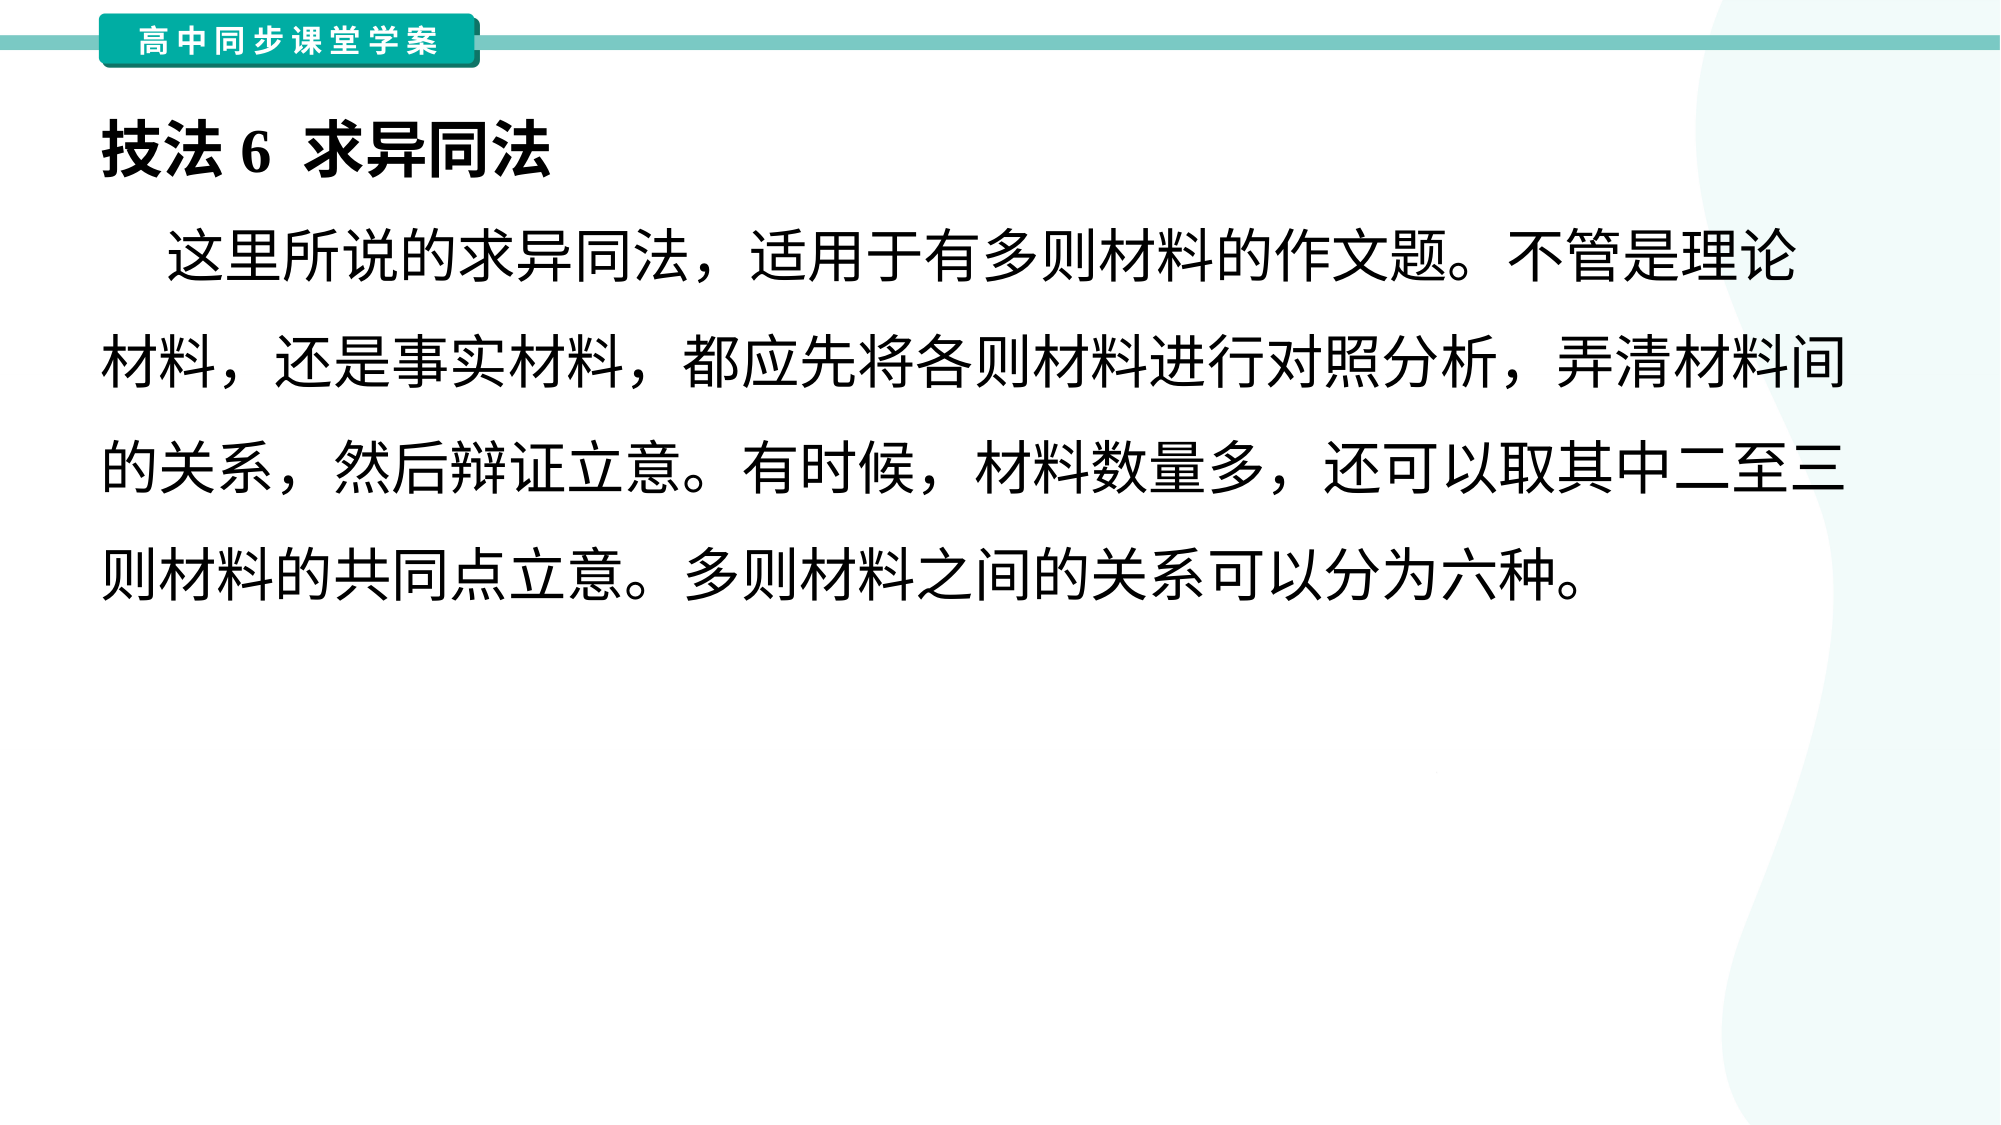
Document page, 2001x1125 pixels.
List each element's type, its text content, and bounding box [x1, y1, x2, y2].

picture [0, 0, 2000, 1125]
text_box 这里所说的求异同法，适用于有多则材料的作文题。不管是理论 材料，还是事实材料，都应先将各则材料进行对照分析，弄清材料间 的关系，然后辩证立意。有时候，材料数量多，还可以取其中二至三 则材料的共同点立意。多则材料之间的关系可以分为六种。 [100, 183, 1899, 608]
text_box 技法6 求异同法 [100, 76, 1899, 183]
